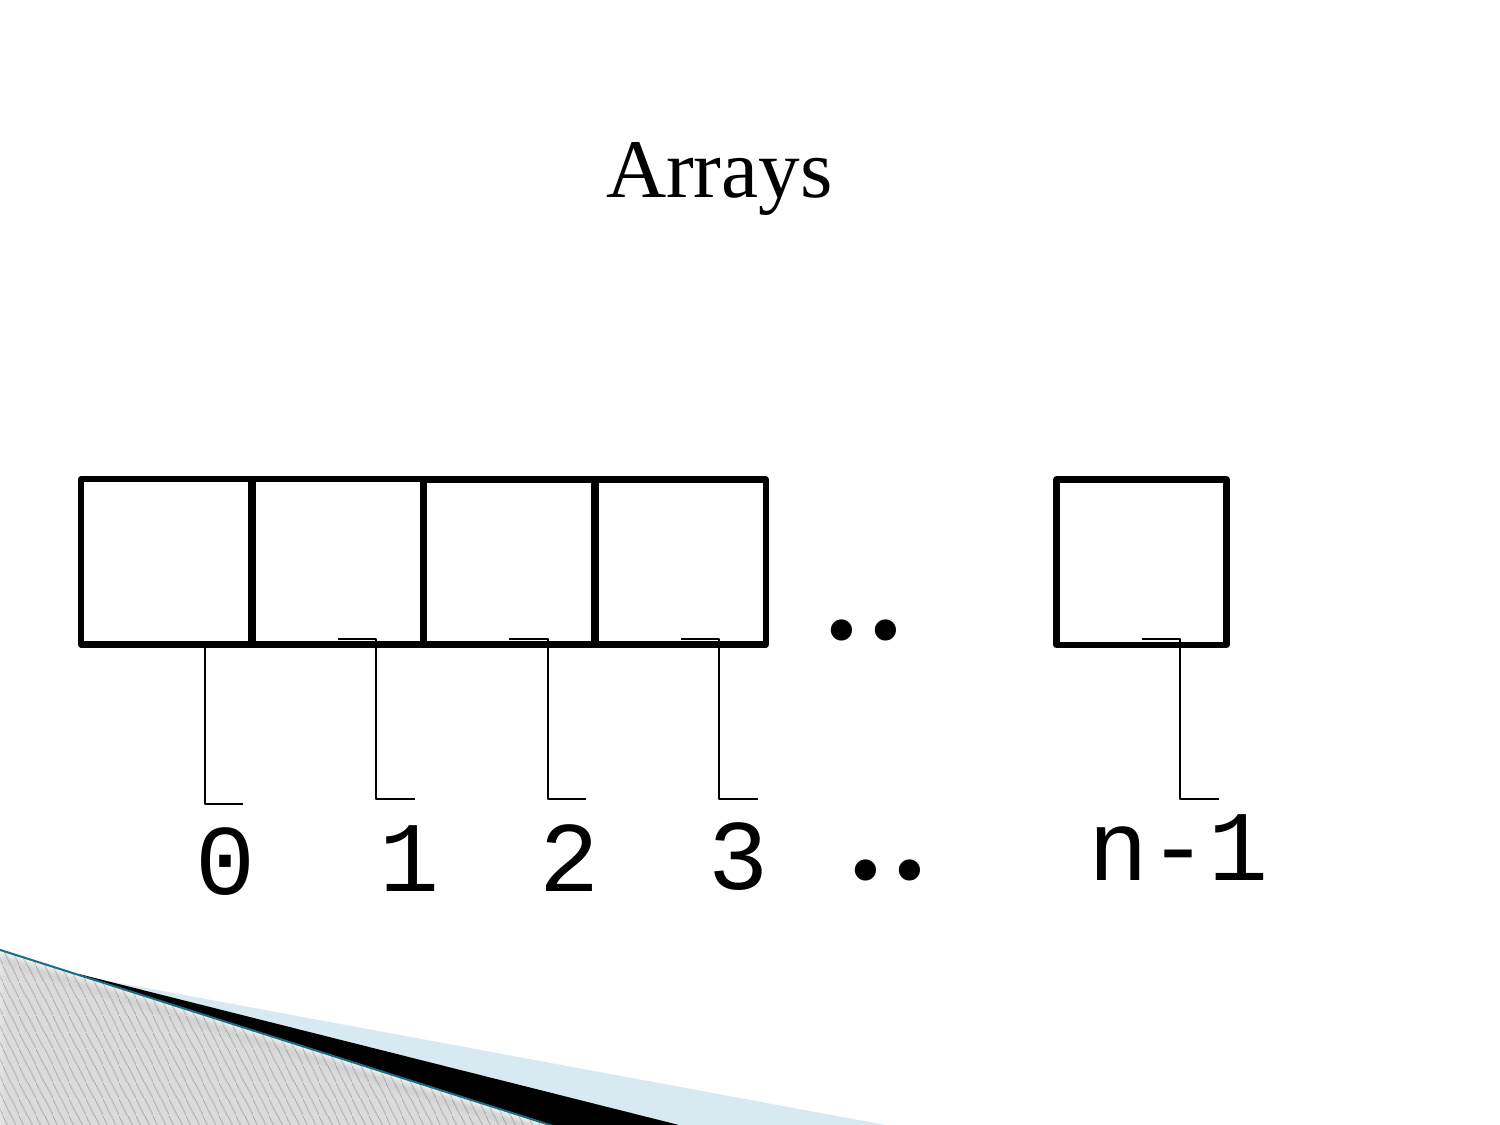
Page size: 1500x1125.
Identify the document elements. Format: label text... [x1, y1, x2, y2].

text_box [700, 681, 759, 799]
text_box Arrays .. [605, 139, 954, 681]
text_box [1141, 639, 1219, 800]
text_box n-1 [1088, 819, 1329, 907]
text_box [248, 475, 421, 649]
text_box 3 [708, 829, 769, 917]
text_box [509, 638, 587, 799]
text_box [420, 475, 593, 649]
text_box 0 [195, 834, 256, 922]
text_box [591, 475, 605, 649]
text_box [1052, 475, 1231, 649]
text_box 1 2 [379, 830, 600, 918]
text_box [166, 644, 244, 805]
text_box [77, 475, 250, 649]
text_box .. [843, 749, 933, 922]
text_box [337, 638, 415, 799]
